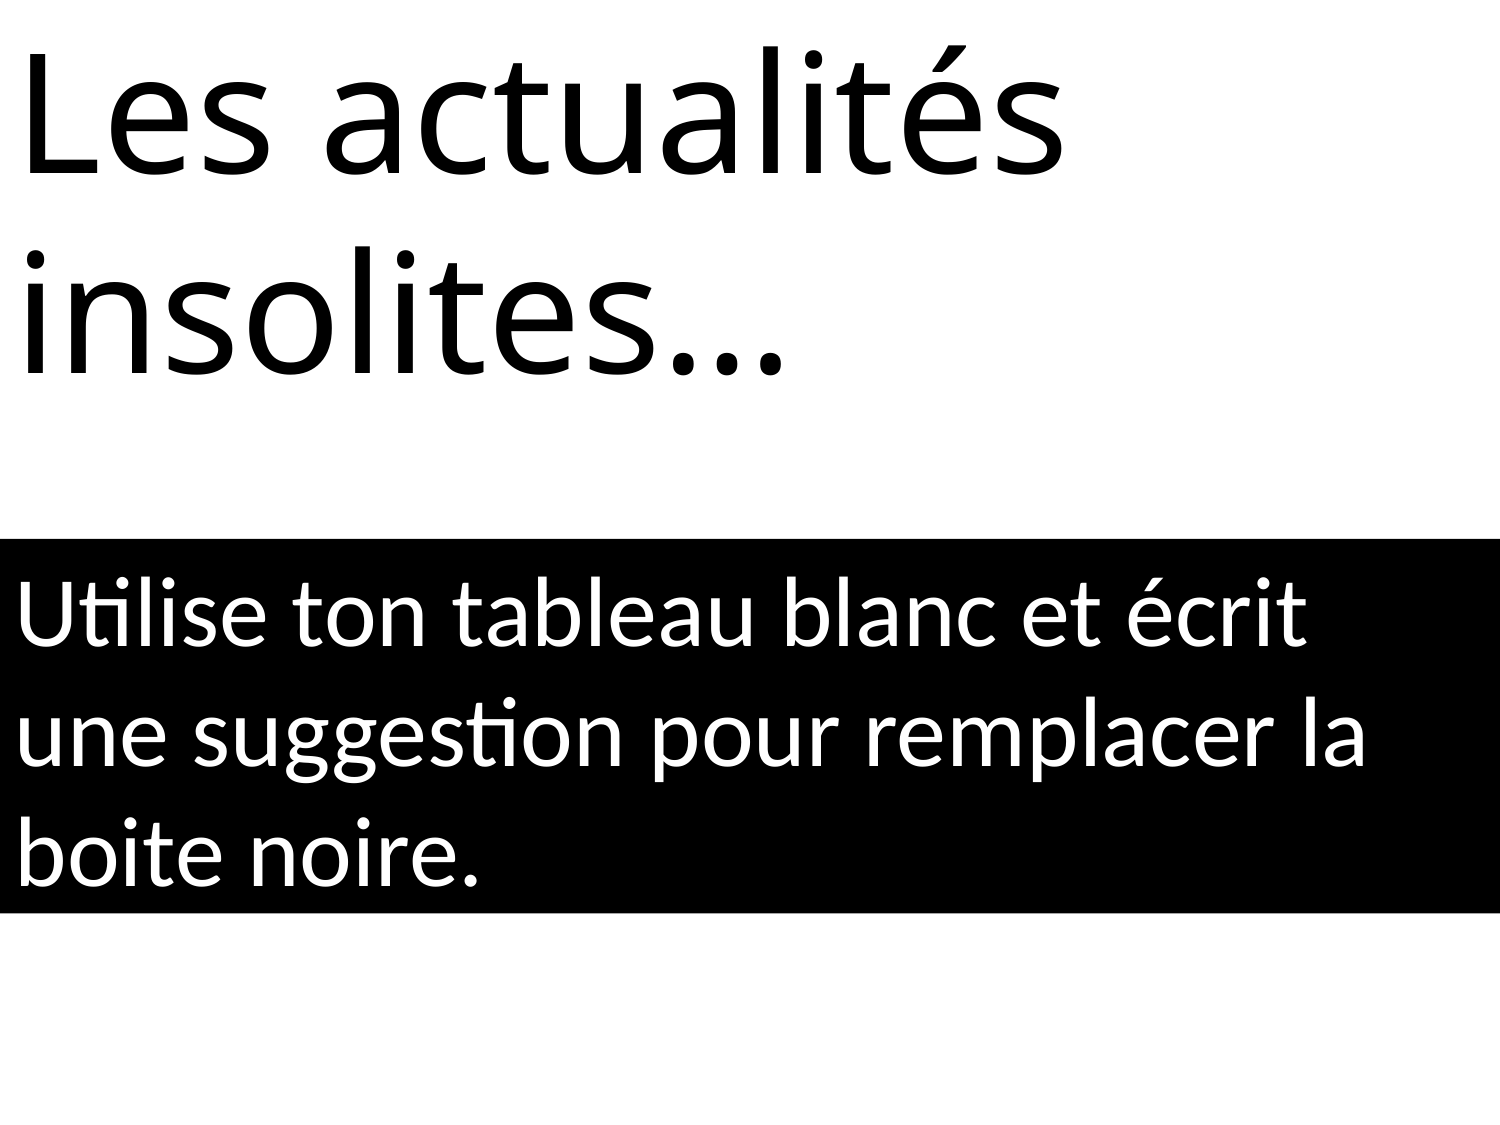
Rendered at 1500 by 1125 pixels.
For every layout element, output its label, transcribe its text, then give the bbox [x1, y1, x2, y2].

text_box Utilise ton tableau blanc et écrit une suggestion pour remplacer la boite noire. [0, 538, 1500, 914]
text_box Les actualités insolites… [0, 0, 1500, 415]
